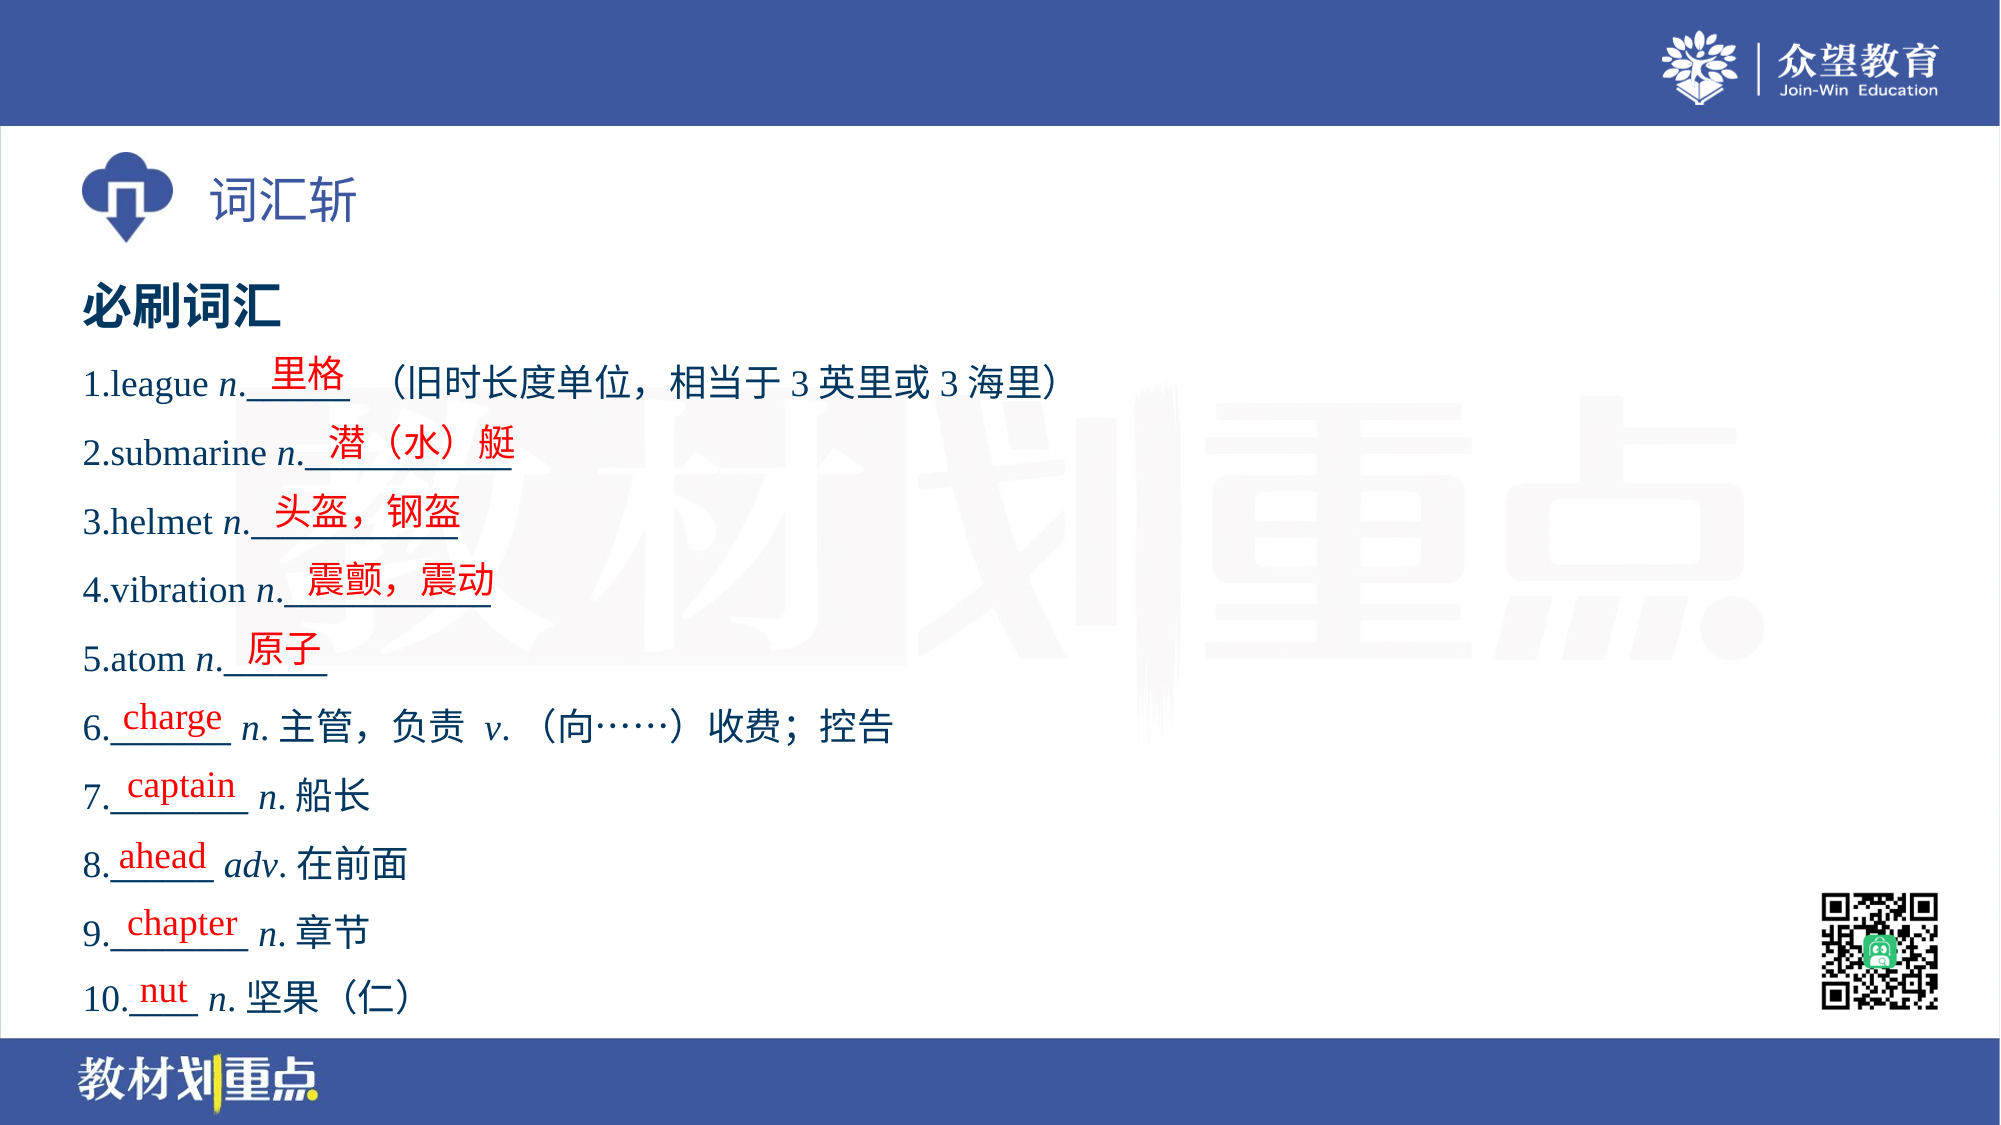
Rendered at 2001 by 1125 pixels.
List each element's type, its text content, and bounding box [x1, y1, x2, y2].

text_box captain [113, 740, 250, 799]
text_box 里格 [256, 330, 359, 389]
text_box 潜（水）艇 [314, 399, 530, 458]
text_box 1.league n.______ （旧时长度单位，相当于3英里或3海里） 2.submarine n.____________ 3.helmet n.____________ 4.vibration n.____________ 5.atom n.______ 6._______ n.主管，负责 v.（向……）收费；控告 7.________ n.船长 8.______ adv.在前面 9.________ n.章节 10.____ n.坚果（仁） [82, 335, 1817, 1012]
text_box 头盔，钢盔 [260, 467, 476, 527]
picture [0, 0, 2000, 1125]
text_box charge [109, 672, 237, 731]
text_box nut [126, 945, 202, 1004]
text_box ahead [105, 811, 221, 870]
text_box chapter [113, 878, 252, 937]
text_box 必刷词汇 [82, 247, 1817, 335]
text_box 原子 [233, 605, 336, 664]
text_box 震颤，震动 [293, 536, 509, 595]
